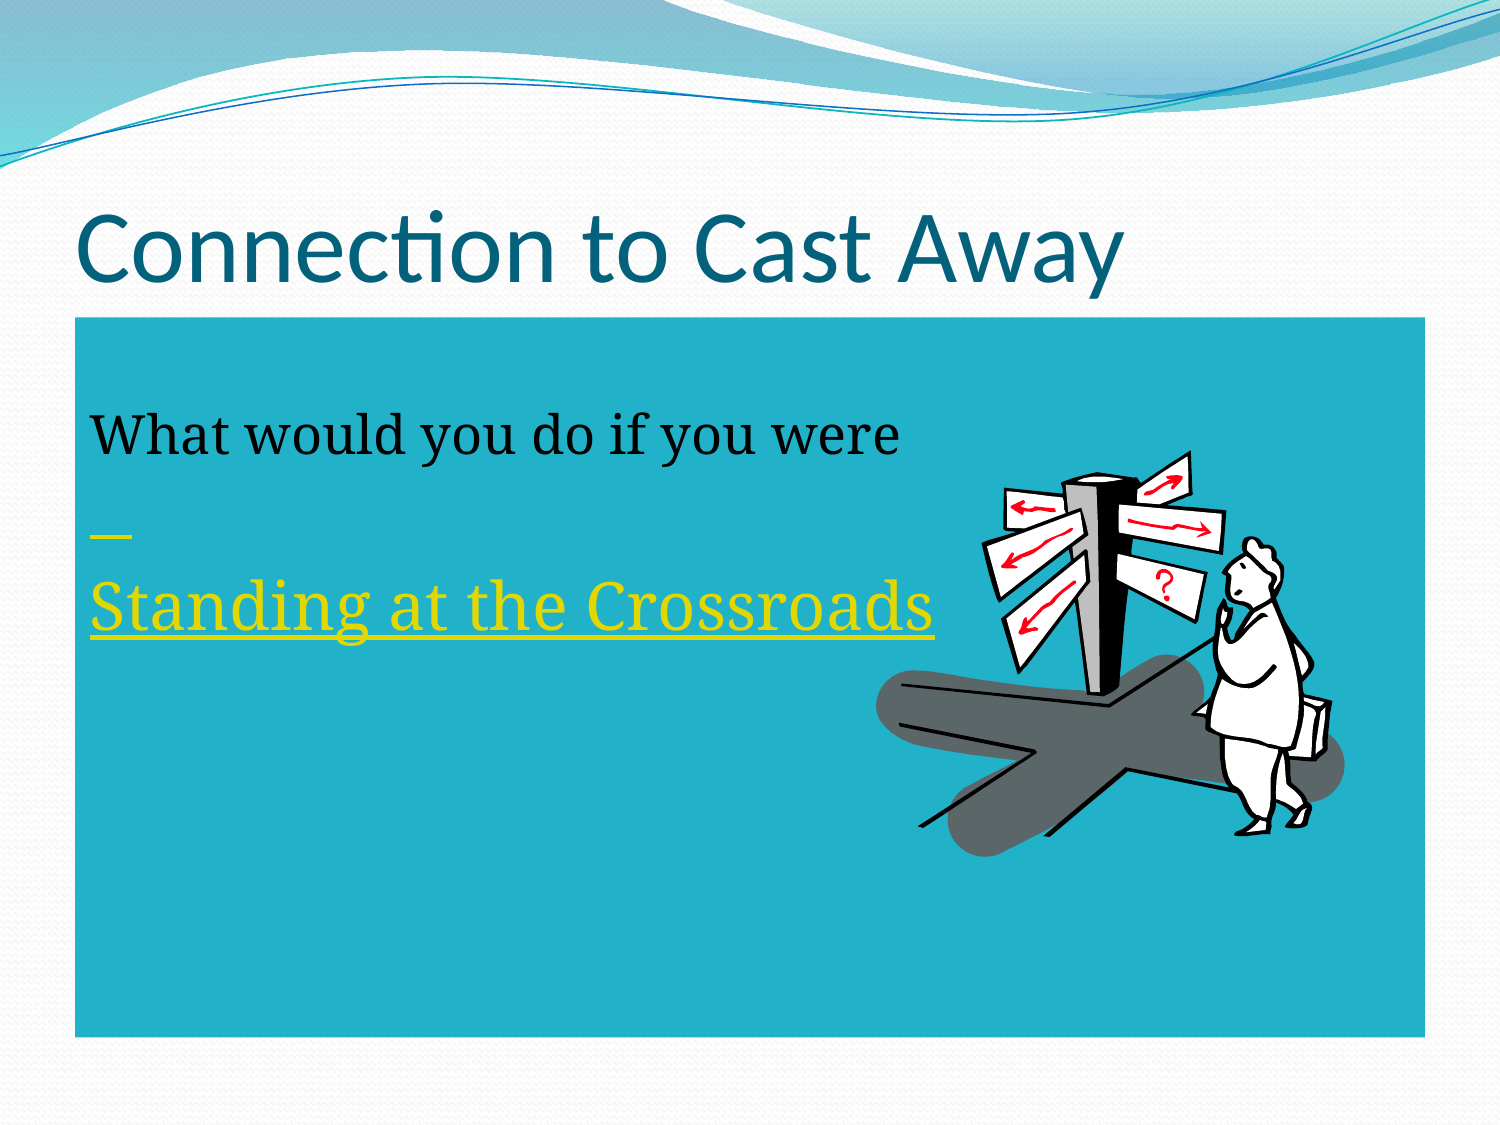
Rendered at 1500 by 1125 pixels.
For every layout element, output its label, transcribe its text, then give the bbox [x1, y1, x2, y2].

list What would you do if you were Standing at the Crossroads [75, 317, 1425, 1038]
picture [874, 449, 1351, 863]
title Connection to Cast Away [75, 115, 1425, 303]
